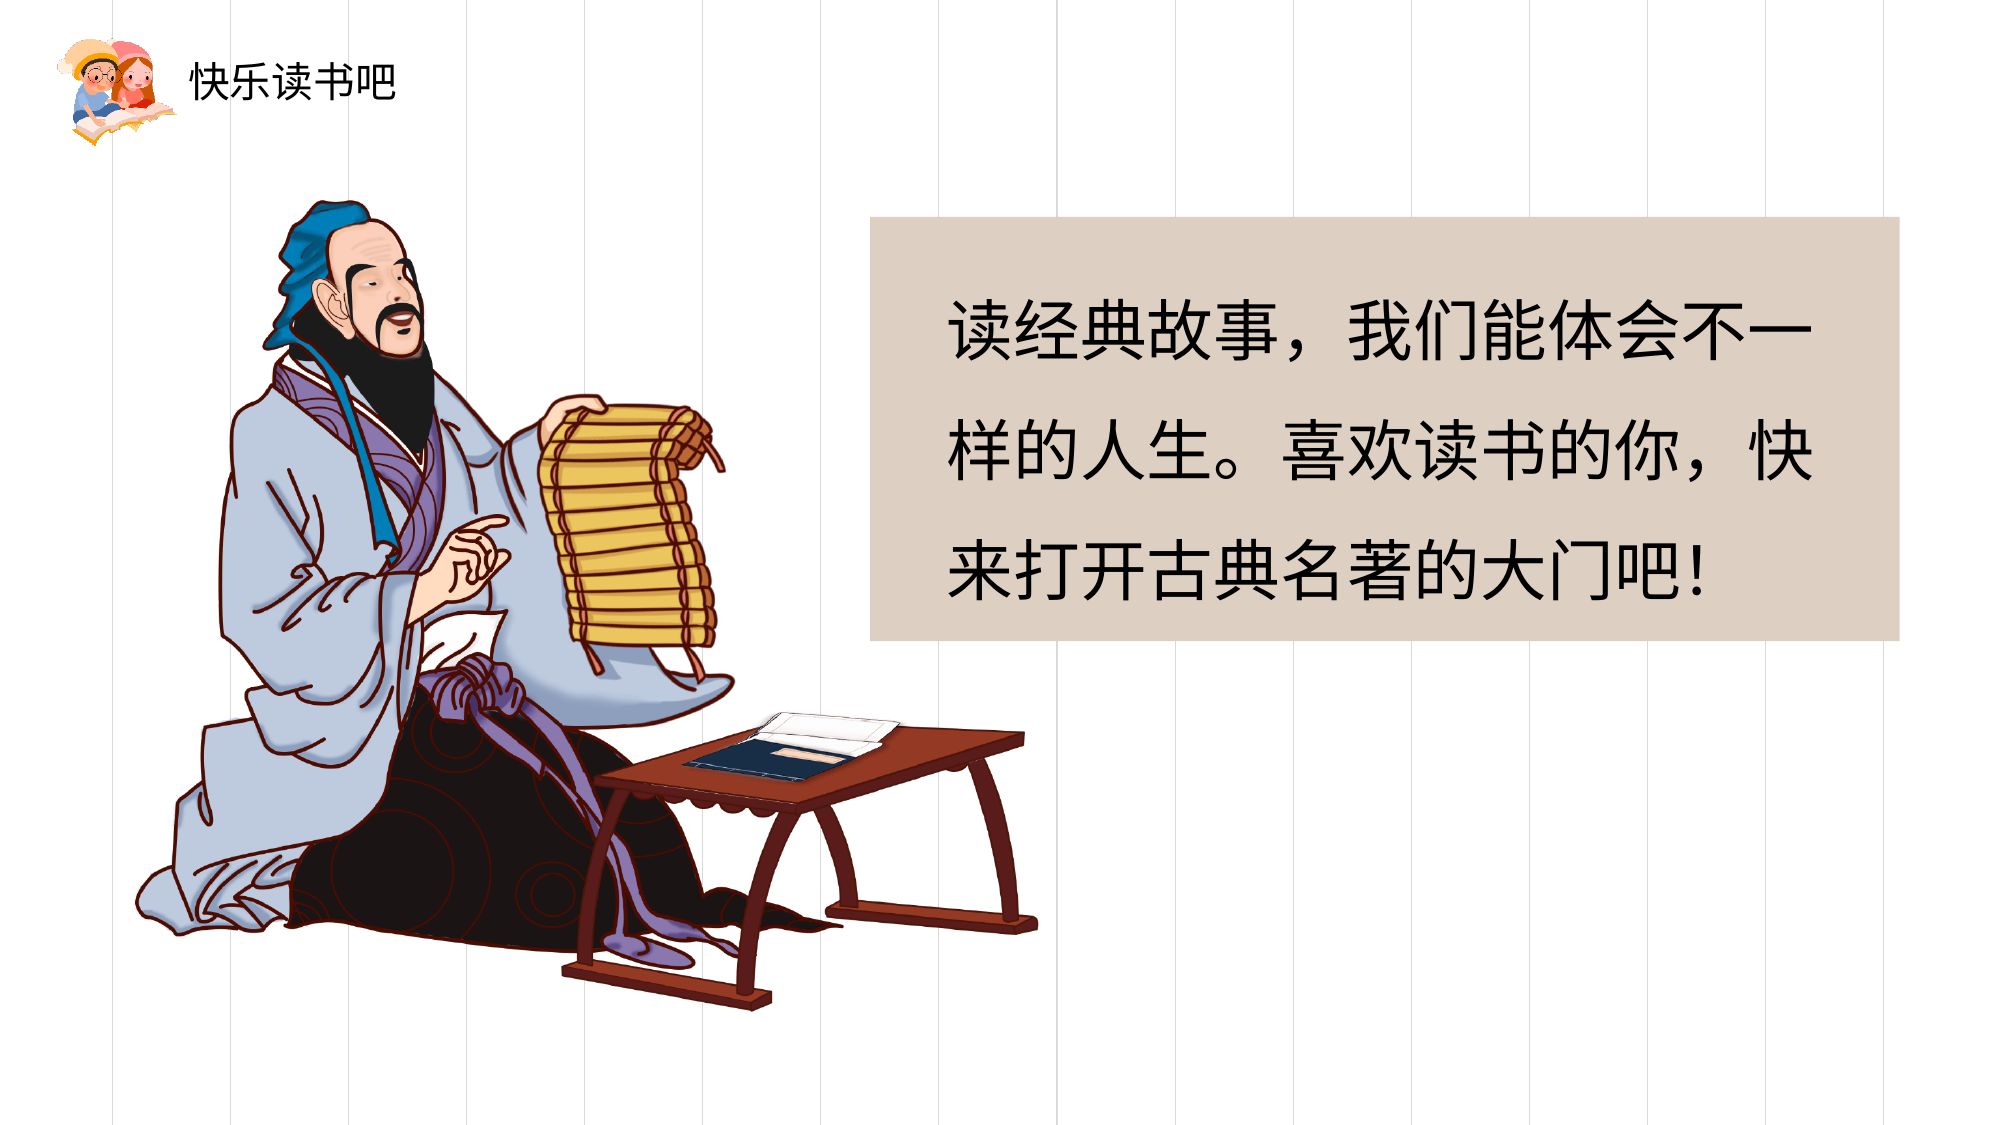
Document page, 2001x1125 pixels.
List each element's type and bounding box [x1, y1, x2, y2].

picture [3, 6, 1053, 1068]
text_box [1053, 216, 1900, 642]
